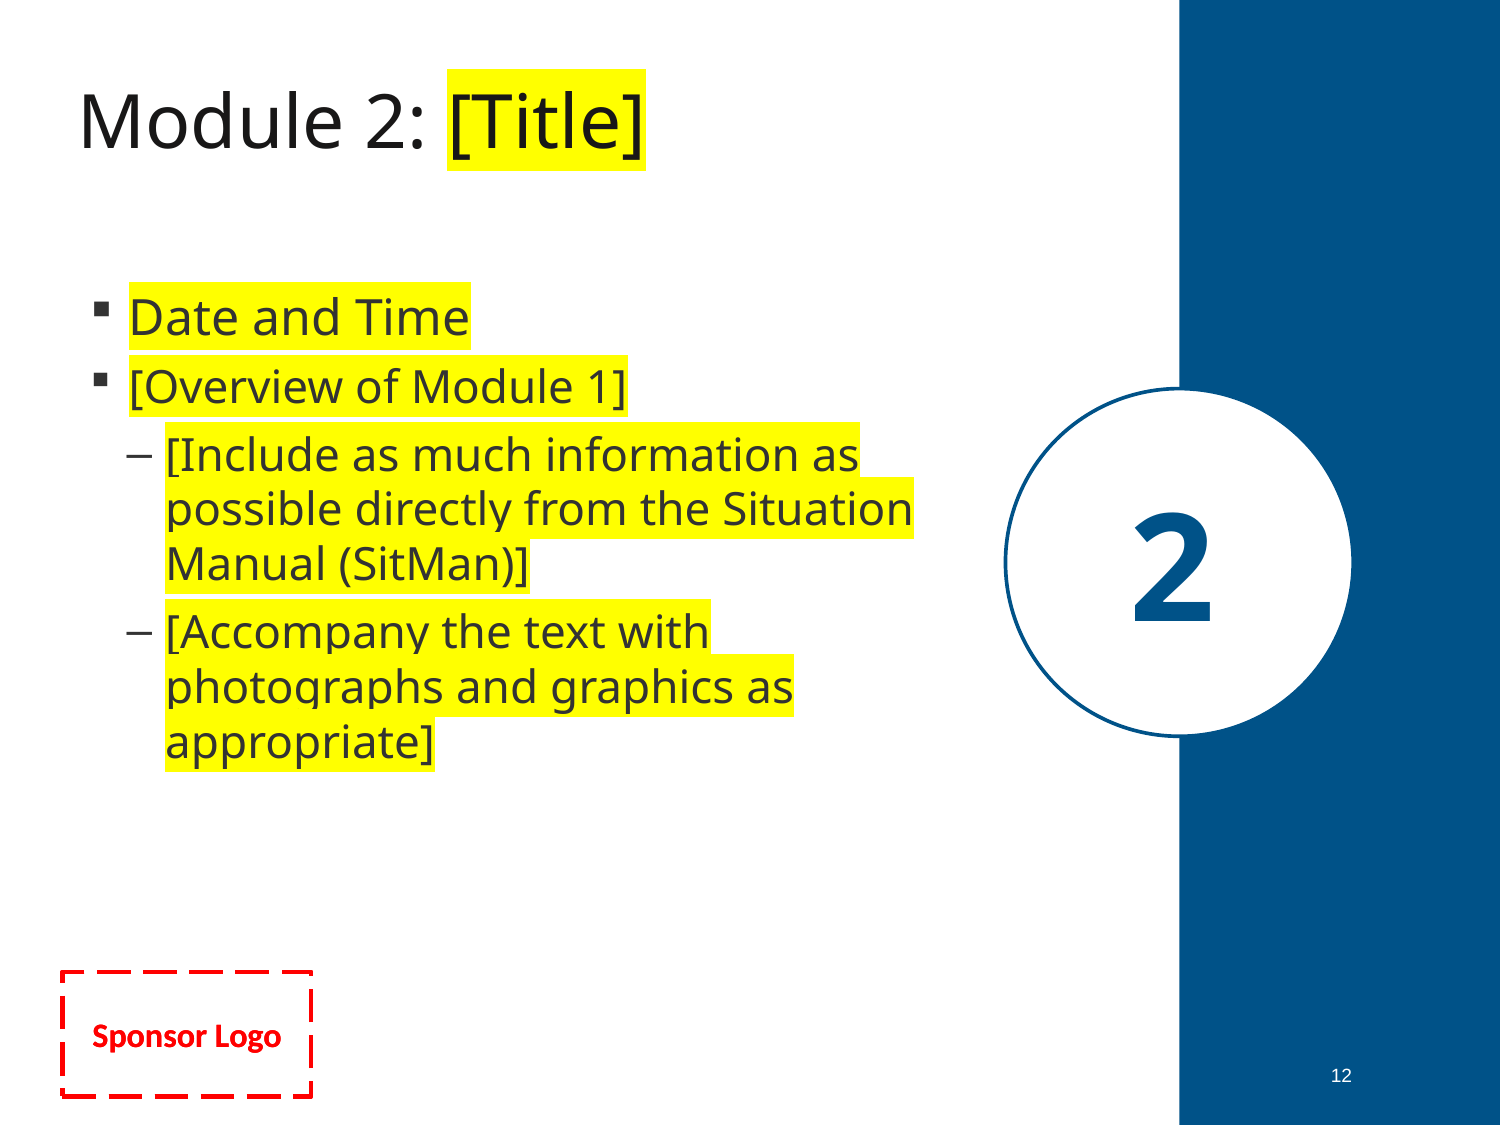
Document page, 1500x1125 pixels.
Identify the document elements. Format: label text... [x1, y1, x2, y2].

text_box 2 [1114, 463, 1241, 659]
title Module 2: [Title] [62, 37, 1177, 201]
text_box [1003, 386, 1356, 739]
list Date and Time [Overview of Module 1] [Include as much information as possible directly from the Situation Manual (SitMan)] [Accompany the text with photographs and graphics as appropriate] [75, 188, 992, 937]
slide_number 12 [1242, 1052, 1368, 1098]
text_box [1177, 0, 1500, 1125]
